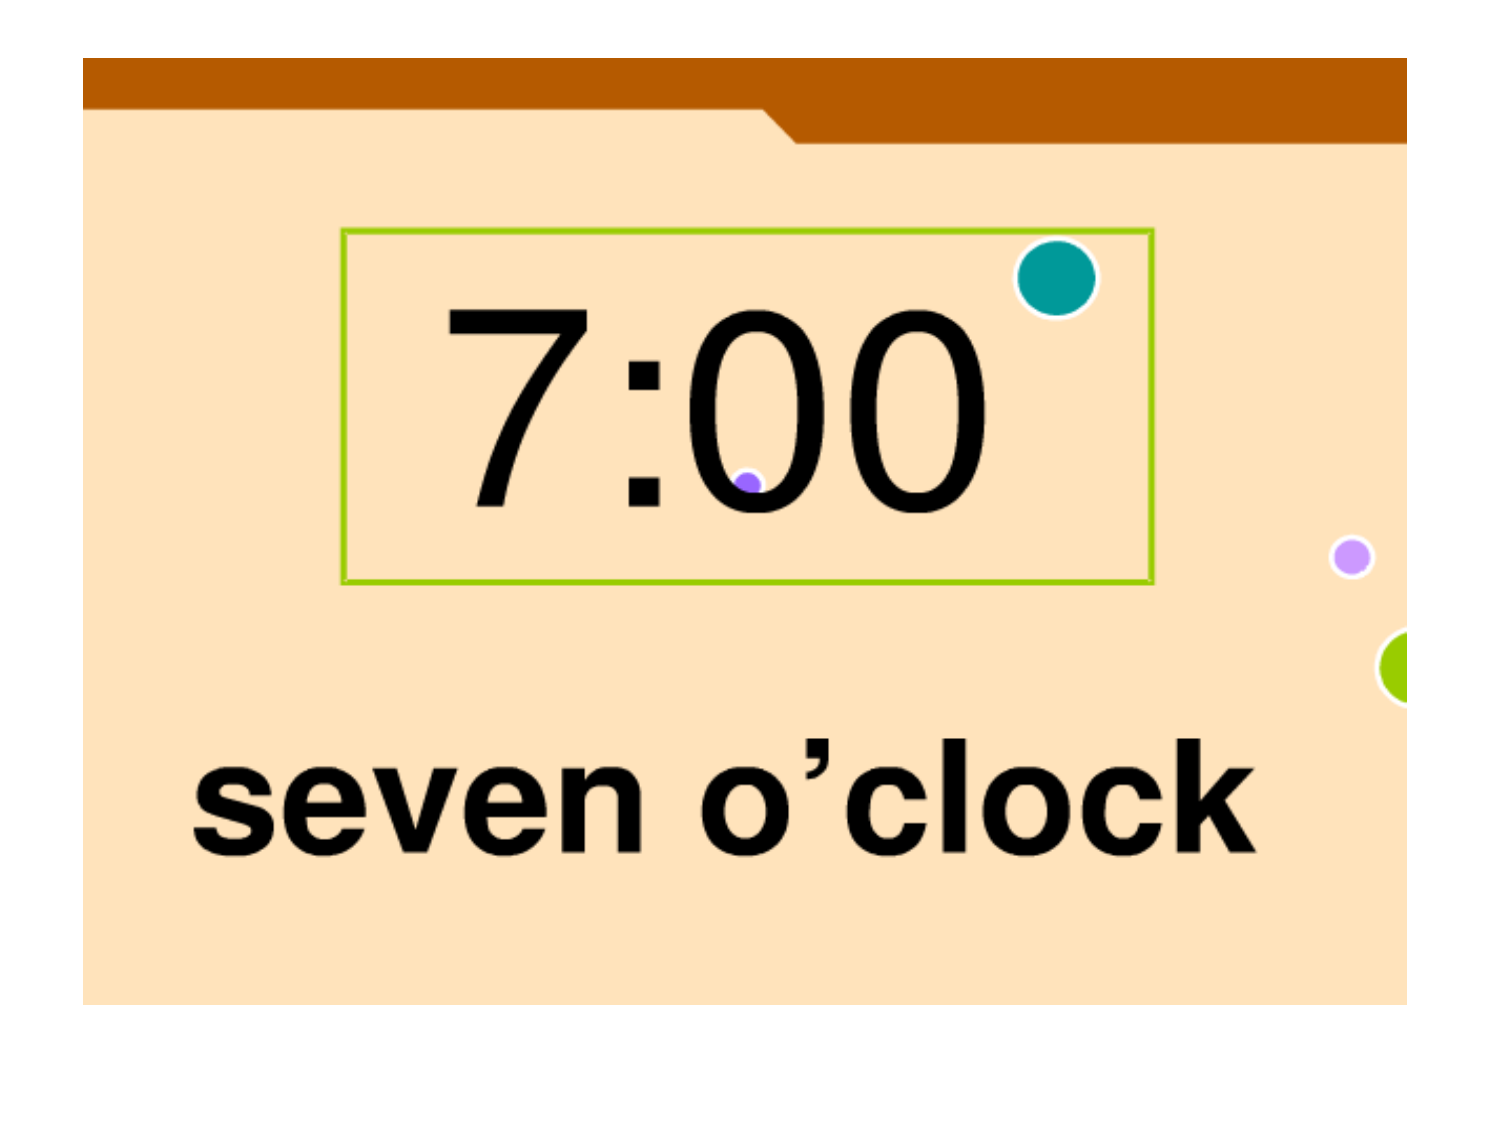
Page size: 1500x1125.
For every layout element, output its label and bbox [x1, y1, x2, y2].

picture [83, 58, 1408, 1006]
